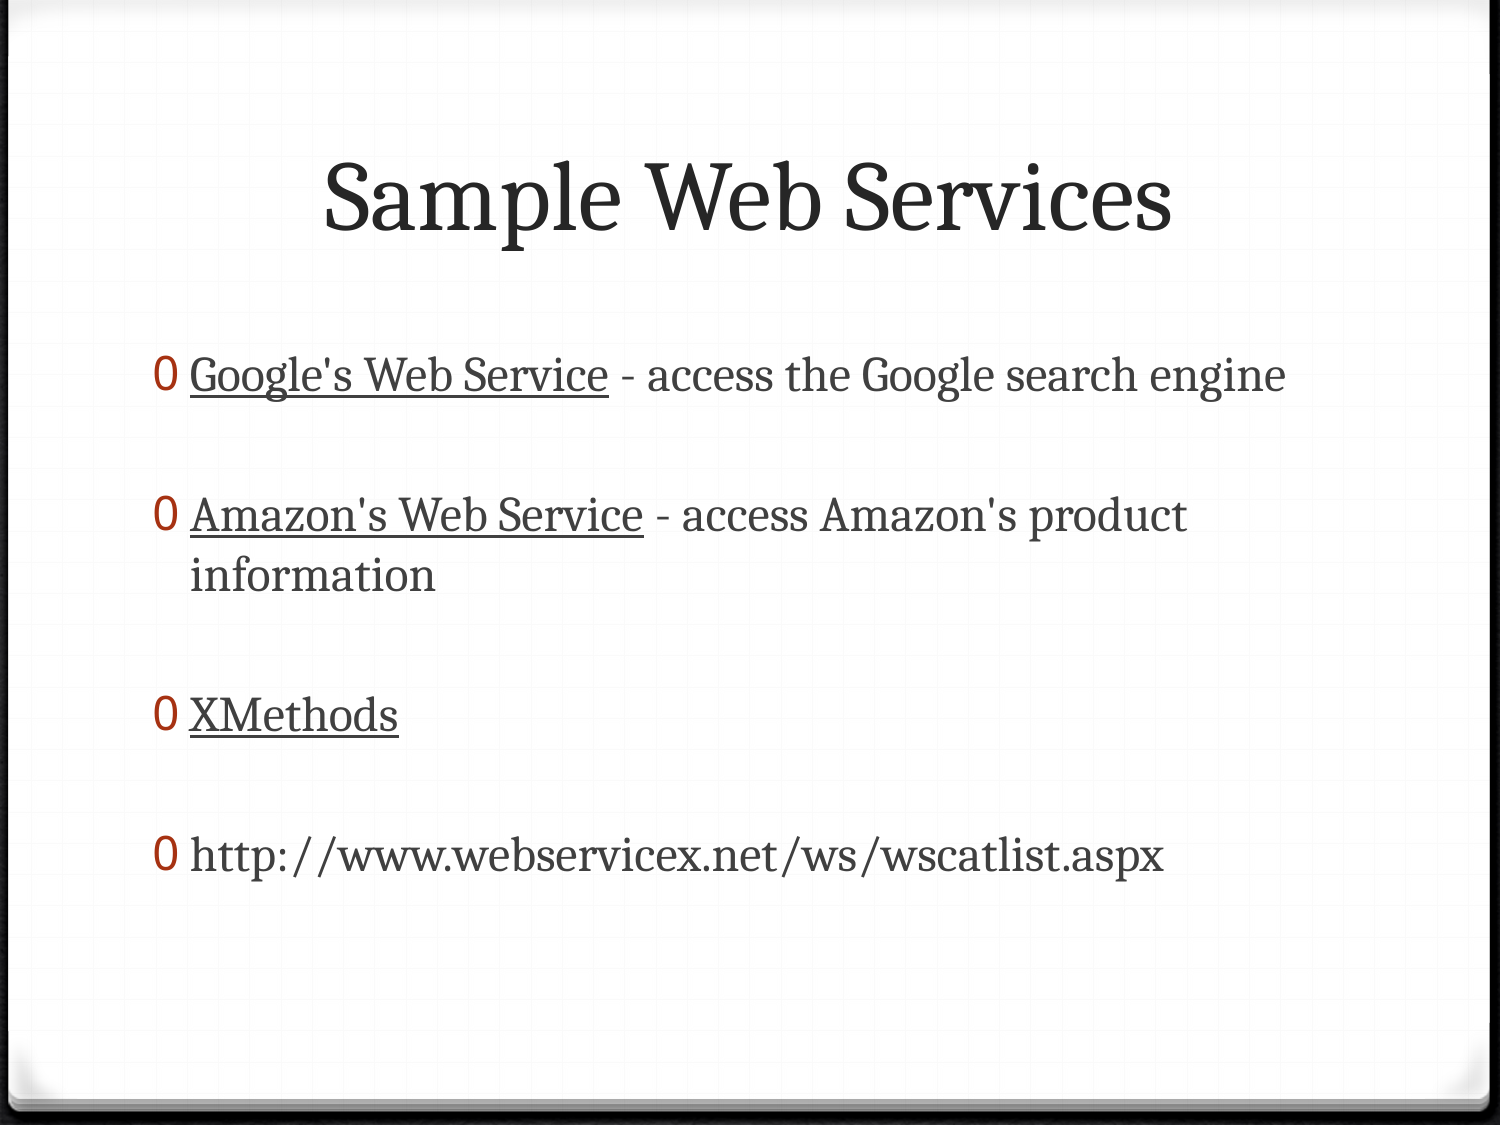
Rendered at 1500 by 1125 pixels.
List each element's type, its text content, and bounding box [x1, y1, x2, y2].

picture [0, 0, 1500, 1125]
title Sample Web Services [90, 71, 1410, 309]
list Google's Web Service - access the Google search engine Amazon's Web Service - access Amazon's product information XMethods http://www.webservicex.net/ws/wscatlist.aspx [137, 334, 1363, 983]
